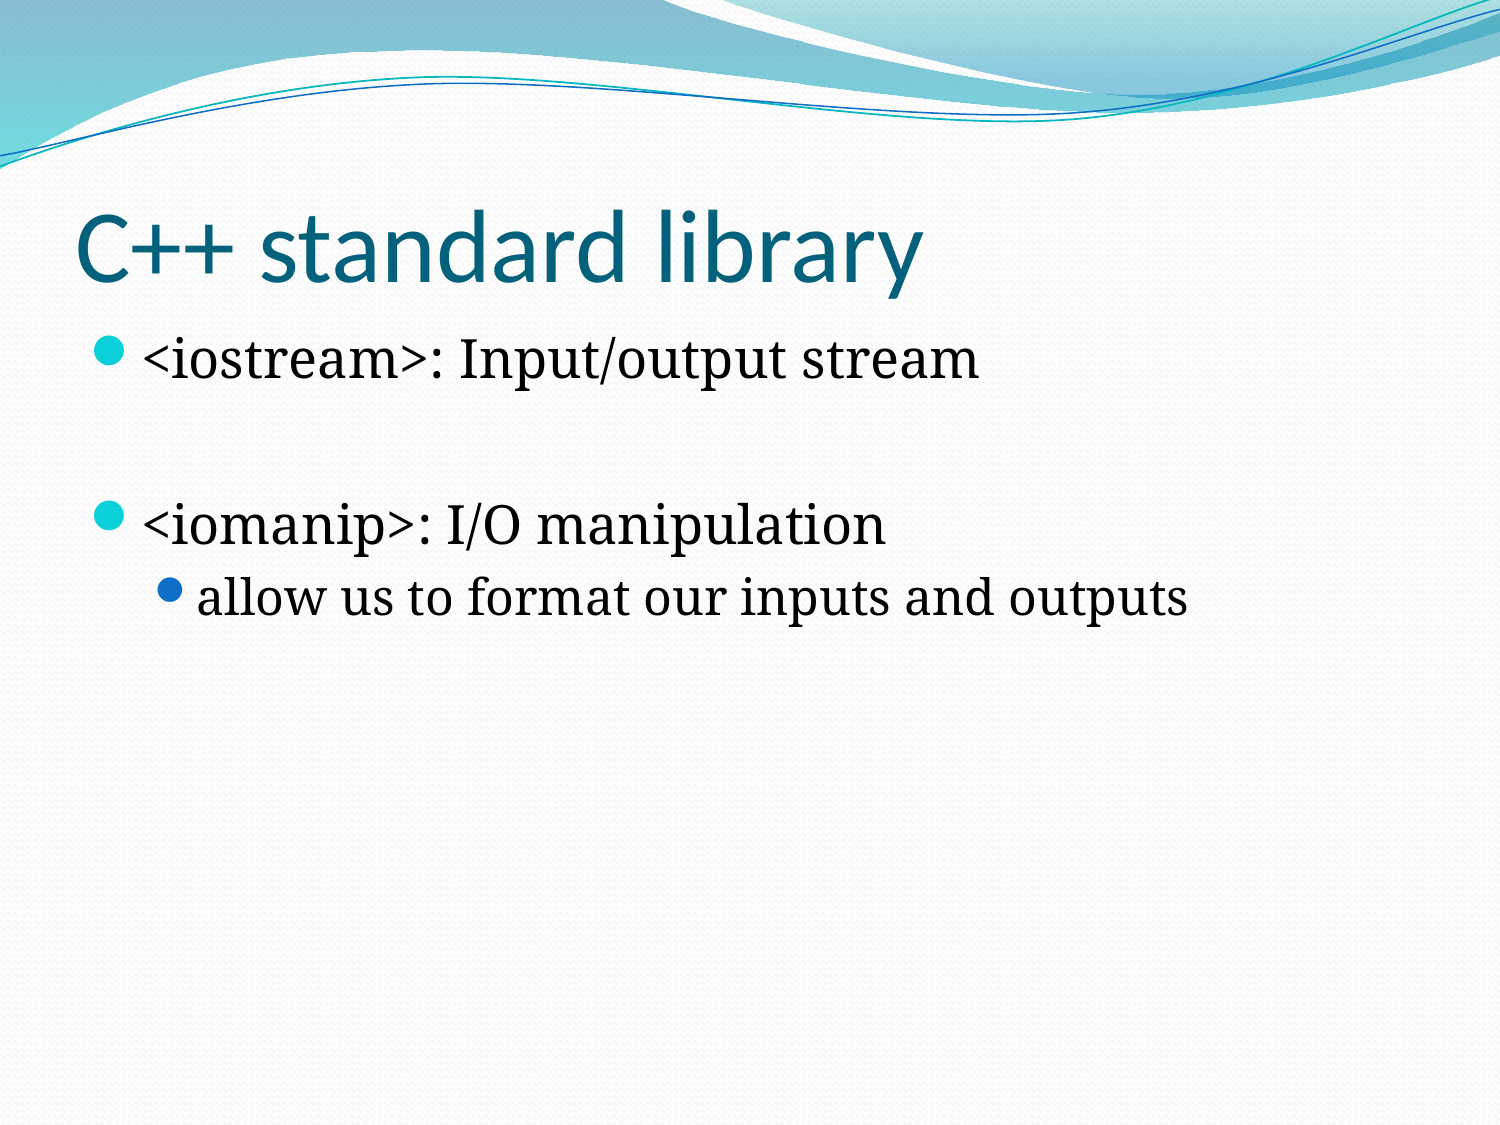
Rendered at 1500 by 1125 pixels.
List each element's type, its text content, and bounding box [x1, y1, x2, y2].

title C++ standard library [75, 115, 1425, 303]
list <iostream>: Input/output stream <iomanip>: I/O manipulation allow us to format our inputs and outputs [75, 317, 1425, 1038]
